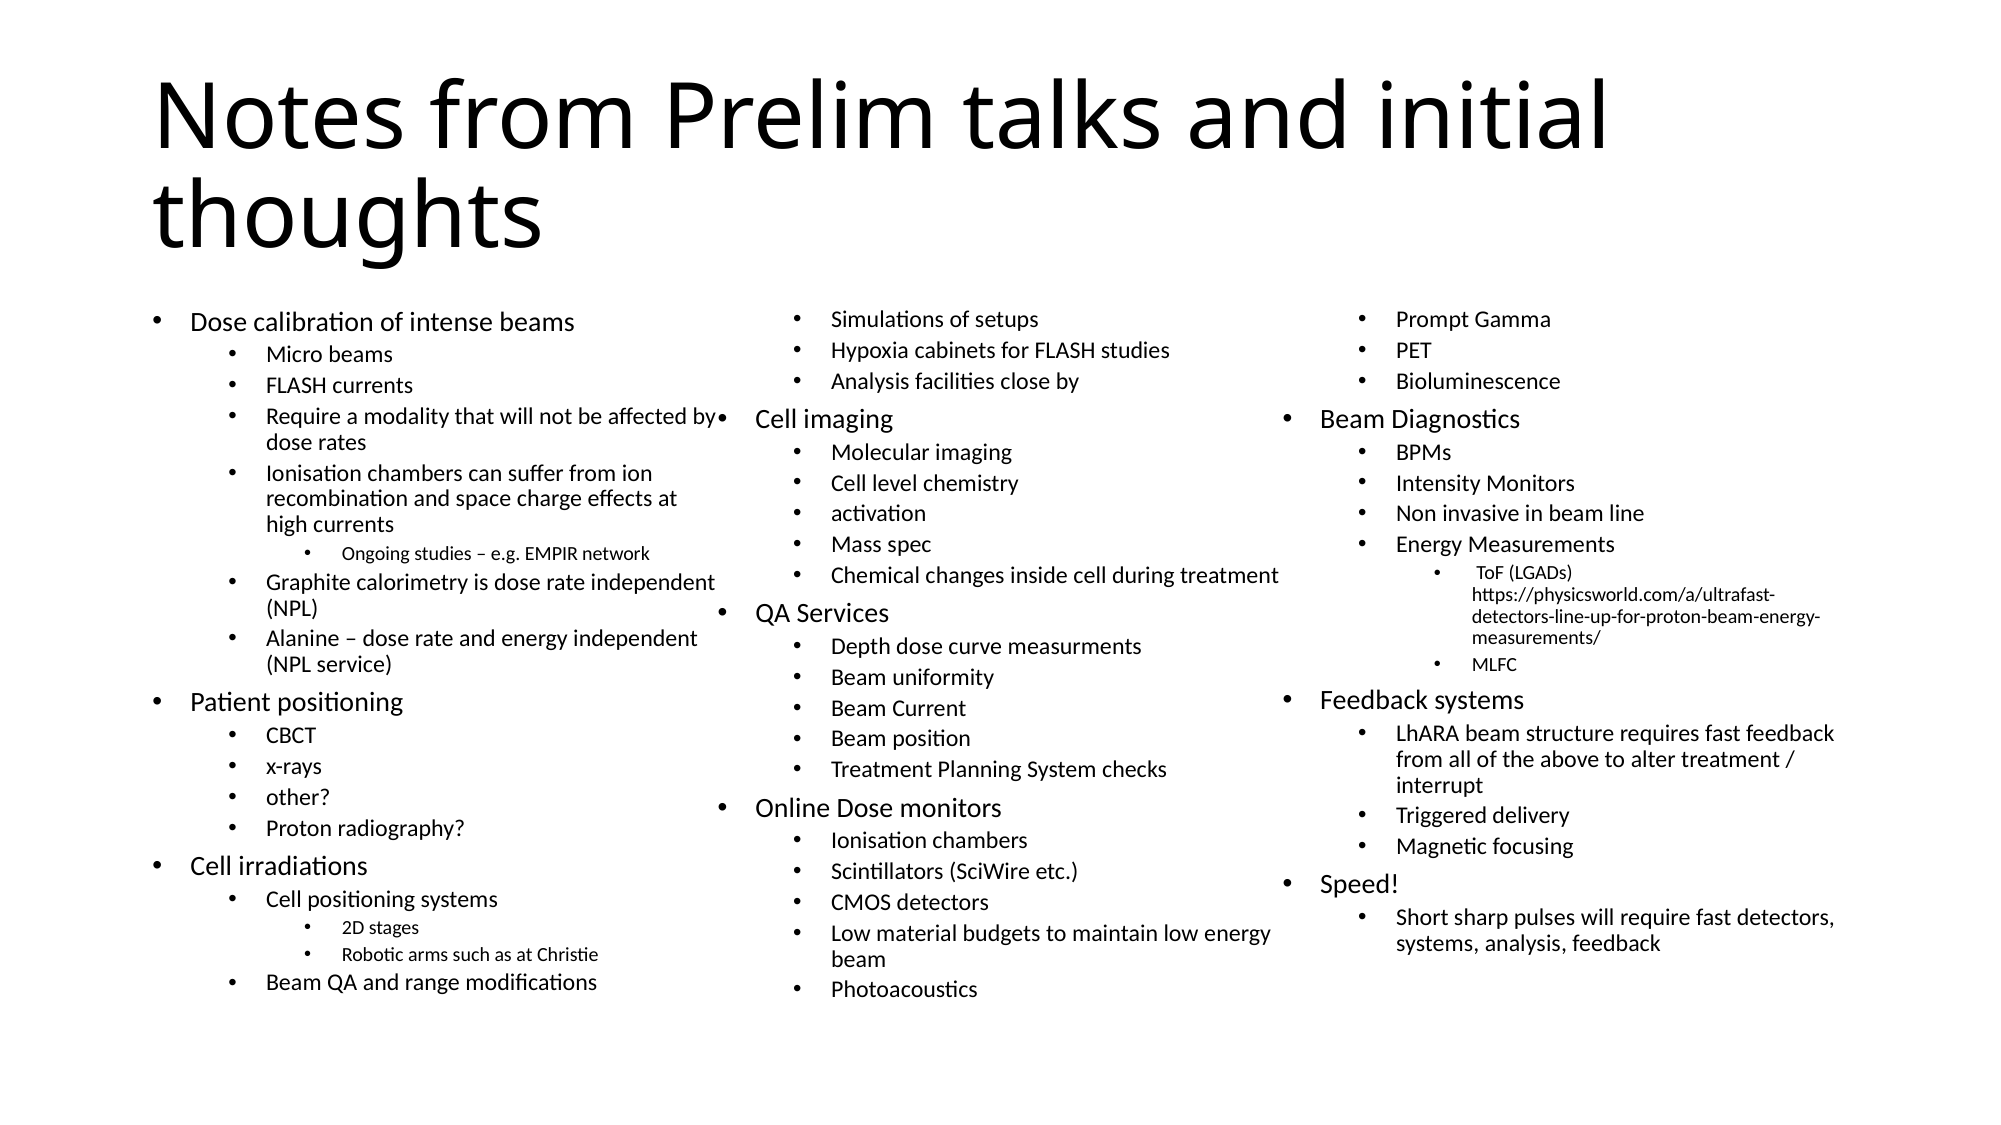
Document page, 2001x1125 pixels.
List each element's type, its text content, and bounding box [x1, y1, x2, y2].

title Notes from Prelim talks and initial thoughts [137, 59, 1863, 278]
list Dose calibration of intense beams Micro beams FLASH currents Require a modality that will not be affected by dose rates Ionisation chambers can suffer from ion recombination and space charge effects at high currents Ongoing studies – e.g. EMPIR network Graphite calorimetry is dose rate independent (NPL) Alanine – dose rate and energy independent (NPL service) Patient positioning CBCT x-rays other? Proton radiography? Cell irradiations Cell positioning systems 2D stages Robotic arms such as at Christie Beam QA and range modifications Simulations of setups Hypoxia cabinets for FLASH studies Analysis facilities close by Cell imaging Molecular imaging Cell level chemistry activation Mass spec Chemical changes inside cell during treatment QA Services Depth dose curve measurments Beam uniformity Beam Current Beam position Treatment Planning System checks Online Dose monitors Ionisation chambers Scintillators (SciWire etc.) CMOS detectors Low material budgets to maintain low energy beam Photoacoustics Prompt Gamma PET Bioluminescence Beam Diagnostics BPMs Intensity Monitors Non invasive in beam line Energy Measurements ToF (LGADs) https://physicsworld.com/a/ultrafast-detectors-line-up-for-proton-beam-energy-measurements/ MLFC Feedback systems LhARA beam structure requires fast feedback from all of the above to alter treatment / interrupt Triggered delivery Magnetic focusing Speed! Short sharp pulses will require fast detectors, systems, analysis, feedback [137, 299, 1863, 1014]
